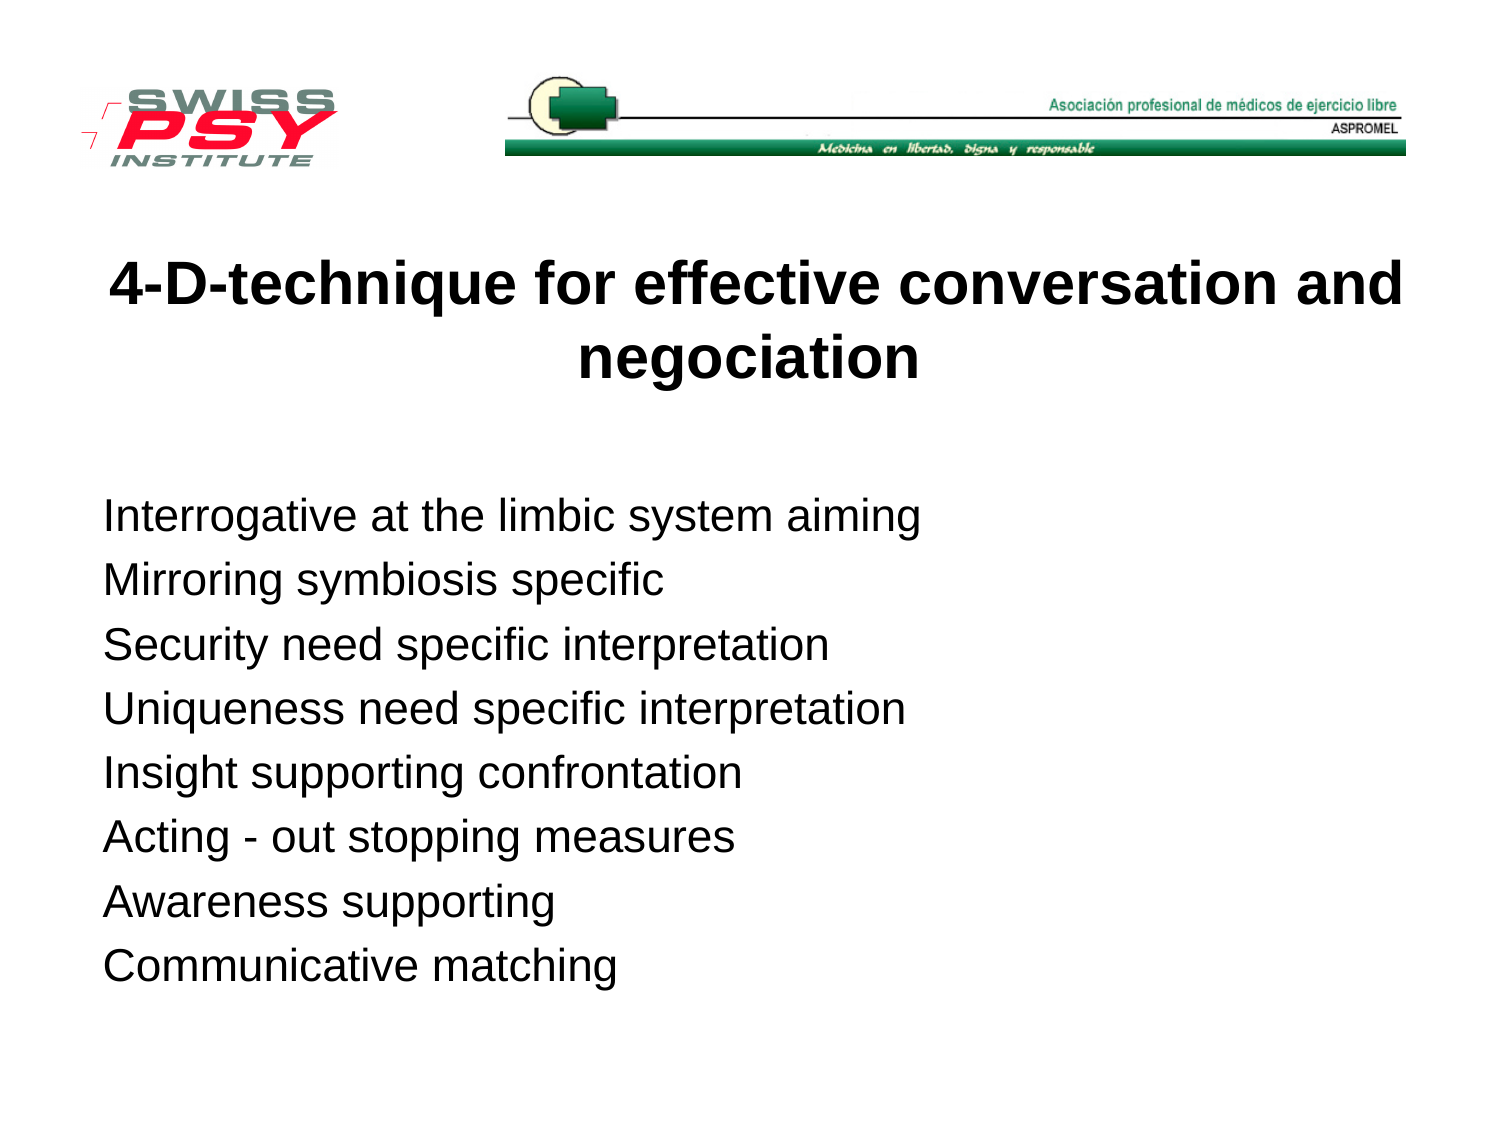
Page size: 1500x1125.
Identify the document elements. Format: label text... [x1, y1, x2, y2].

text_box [505, 72, 1406, 157]
list 4-D-technique for effective conversation and negociation Interrogative at the limbic system aiming Mirroring symbiosis specific Security need specific interpretation Uniqueness need specific interpretation Insight supporting confrontation Acting - out stopping measures Awareness supporting Communicative matching [75, 149, 1425, 1005]
picture [80, 87, 339, 169]
